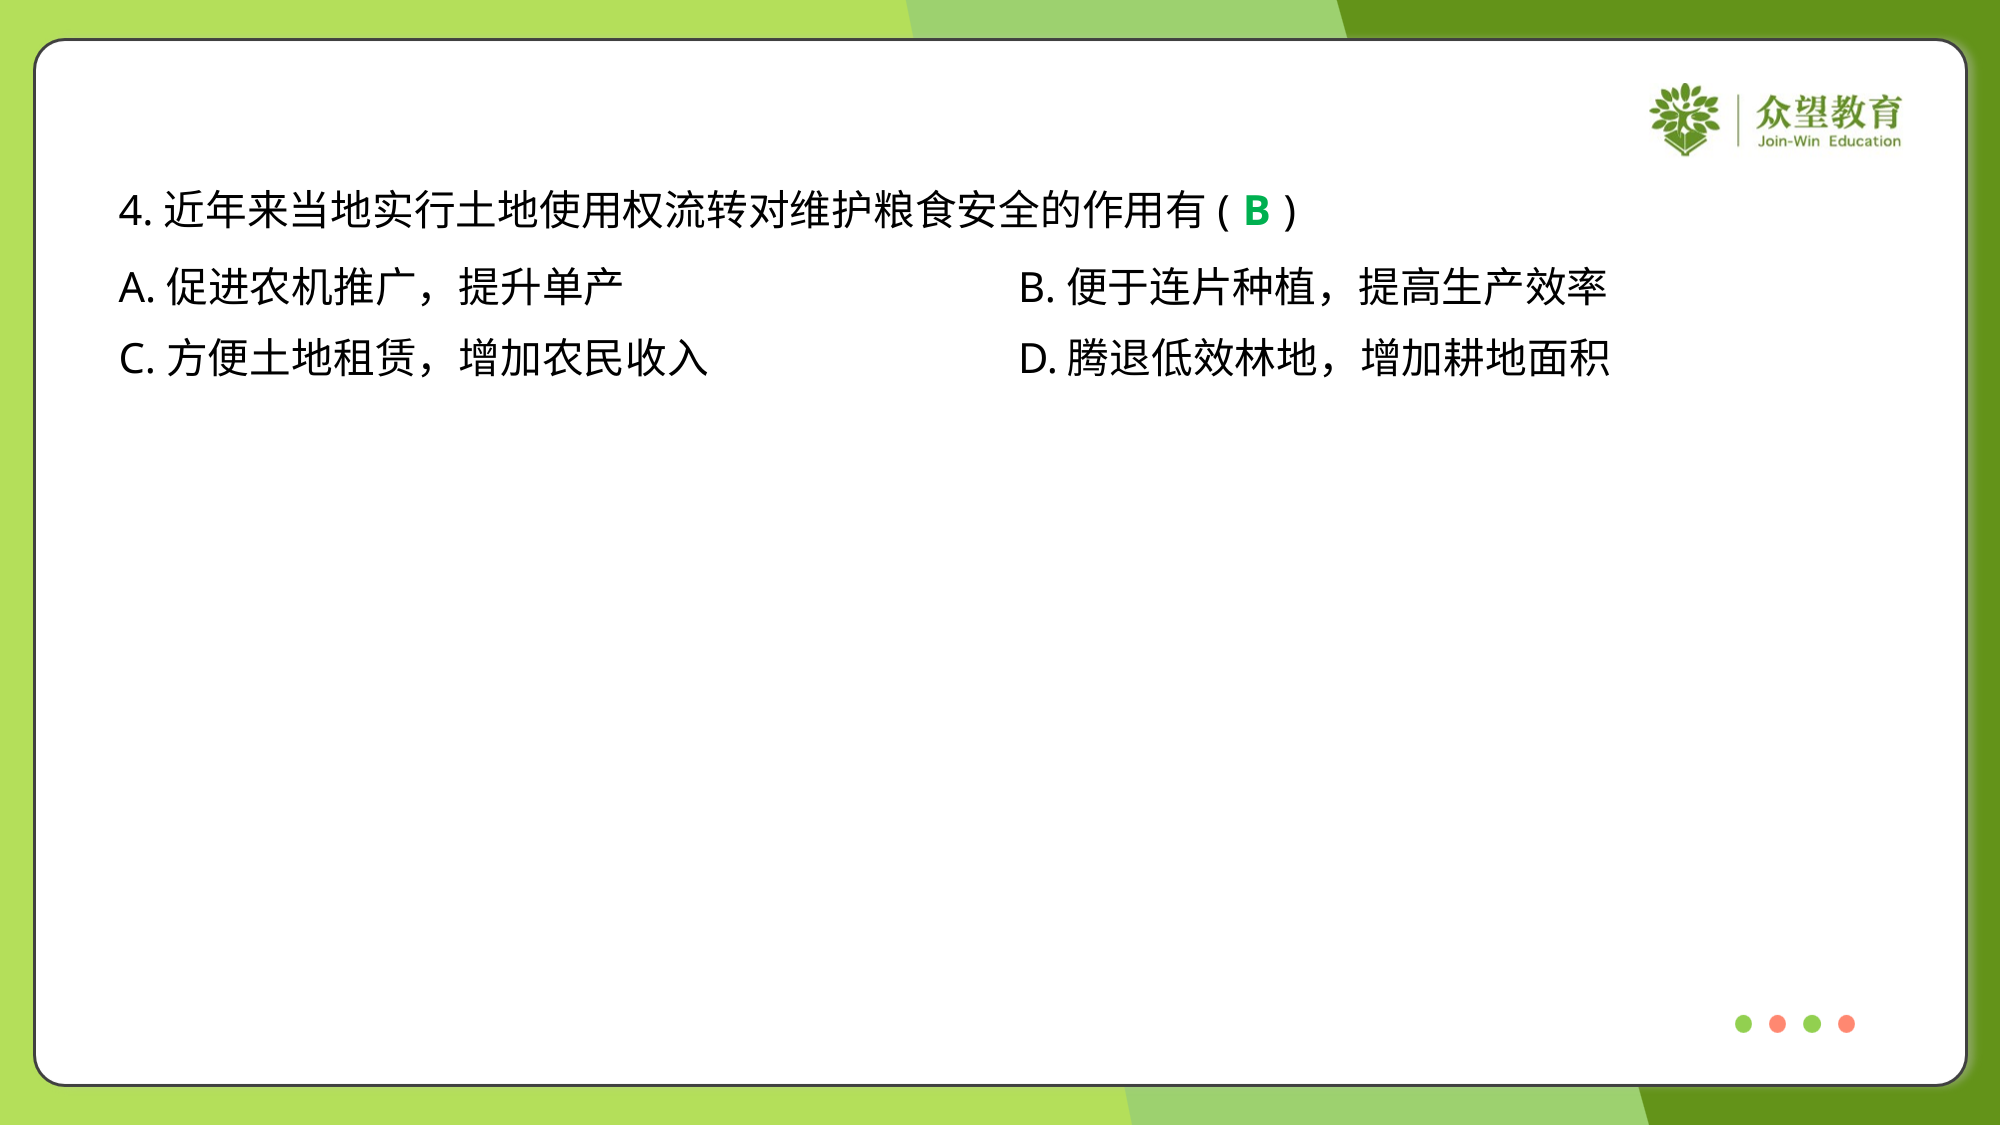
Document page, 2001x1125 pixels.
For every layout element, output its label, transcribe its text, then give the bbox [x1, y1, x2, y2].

text_box B [1227, 158, 1287, 226]
picture [0, 0, 2000, 1125]
text_box 4.近年来当地实行土地使用权流转对维护粮食安全的作用有( ) [1287, 158, 1883, 226]
text_box A.促进农机推广，提升单产 B.便于连片种植，提高生产效率 C.方便土地租赁，增加农民收入 D.腾退低效林地，增加耕地面积 [118, 235, 1883, 374]
text_box 4.近年来当地实行土地使用权流转对维护粮食安全的作用有( ) [118, 158, 1227, 226]
